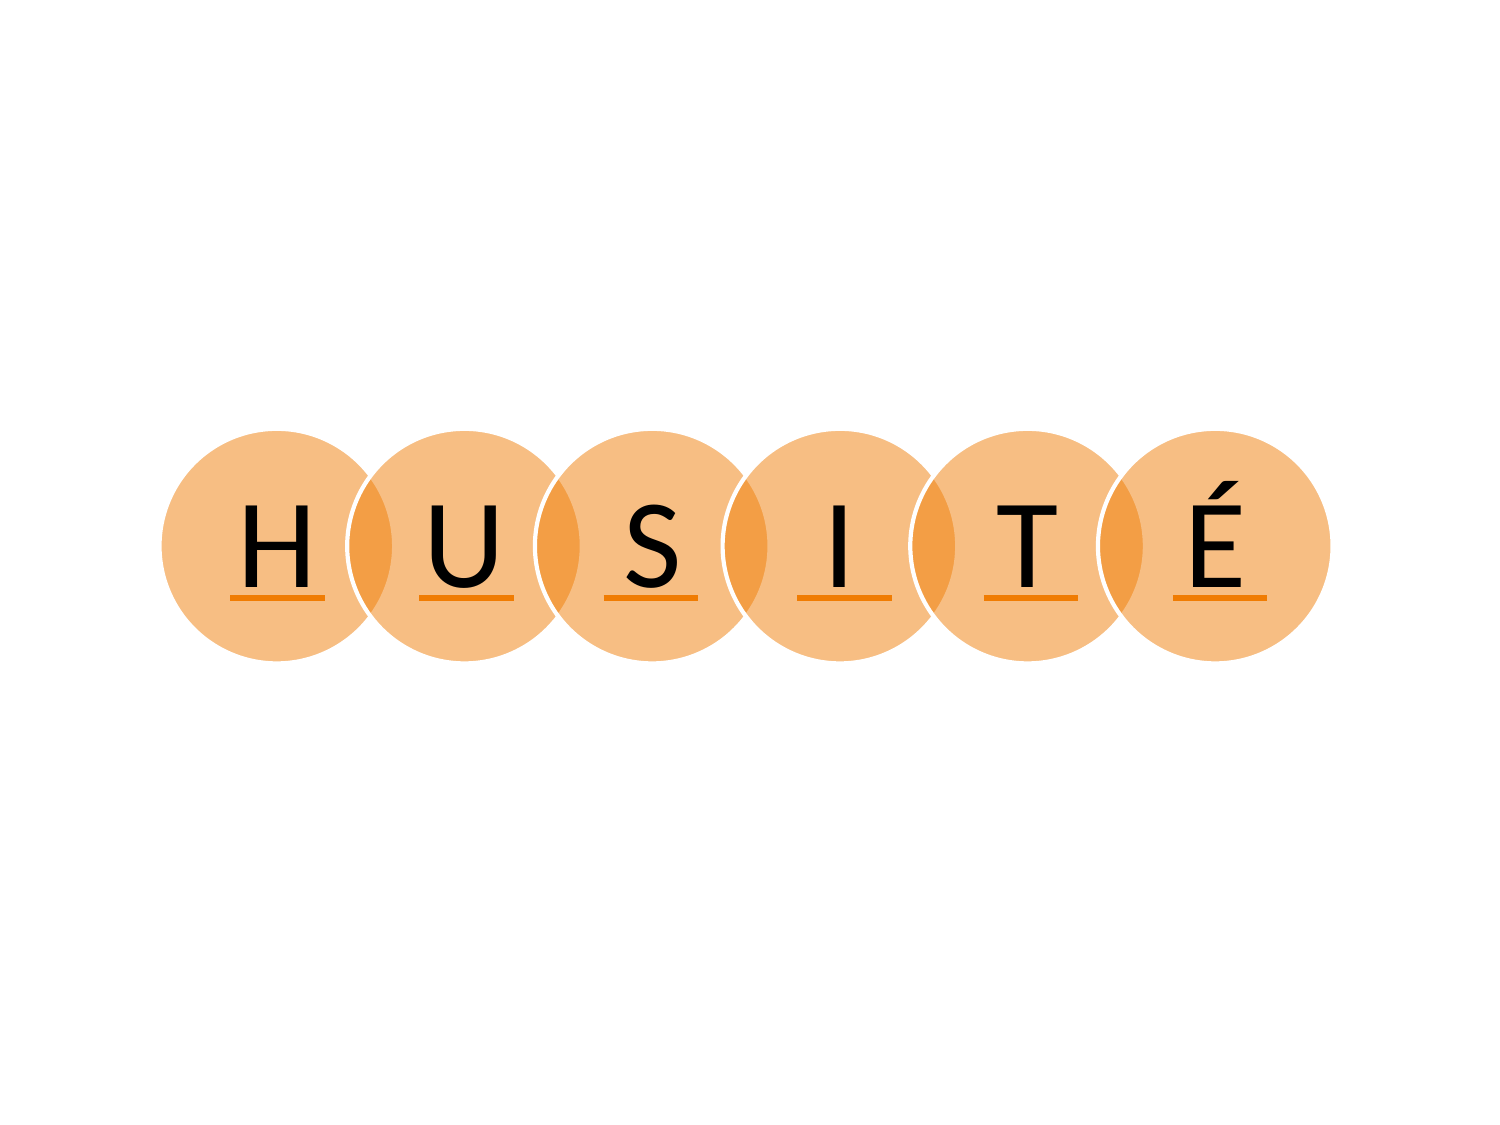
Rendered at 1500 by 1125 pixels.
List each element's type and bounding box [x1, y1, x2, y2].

text_box [159, 207, 1333, 885]
